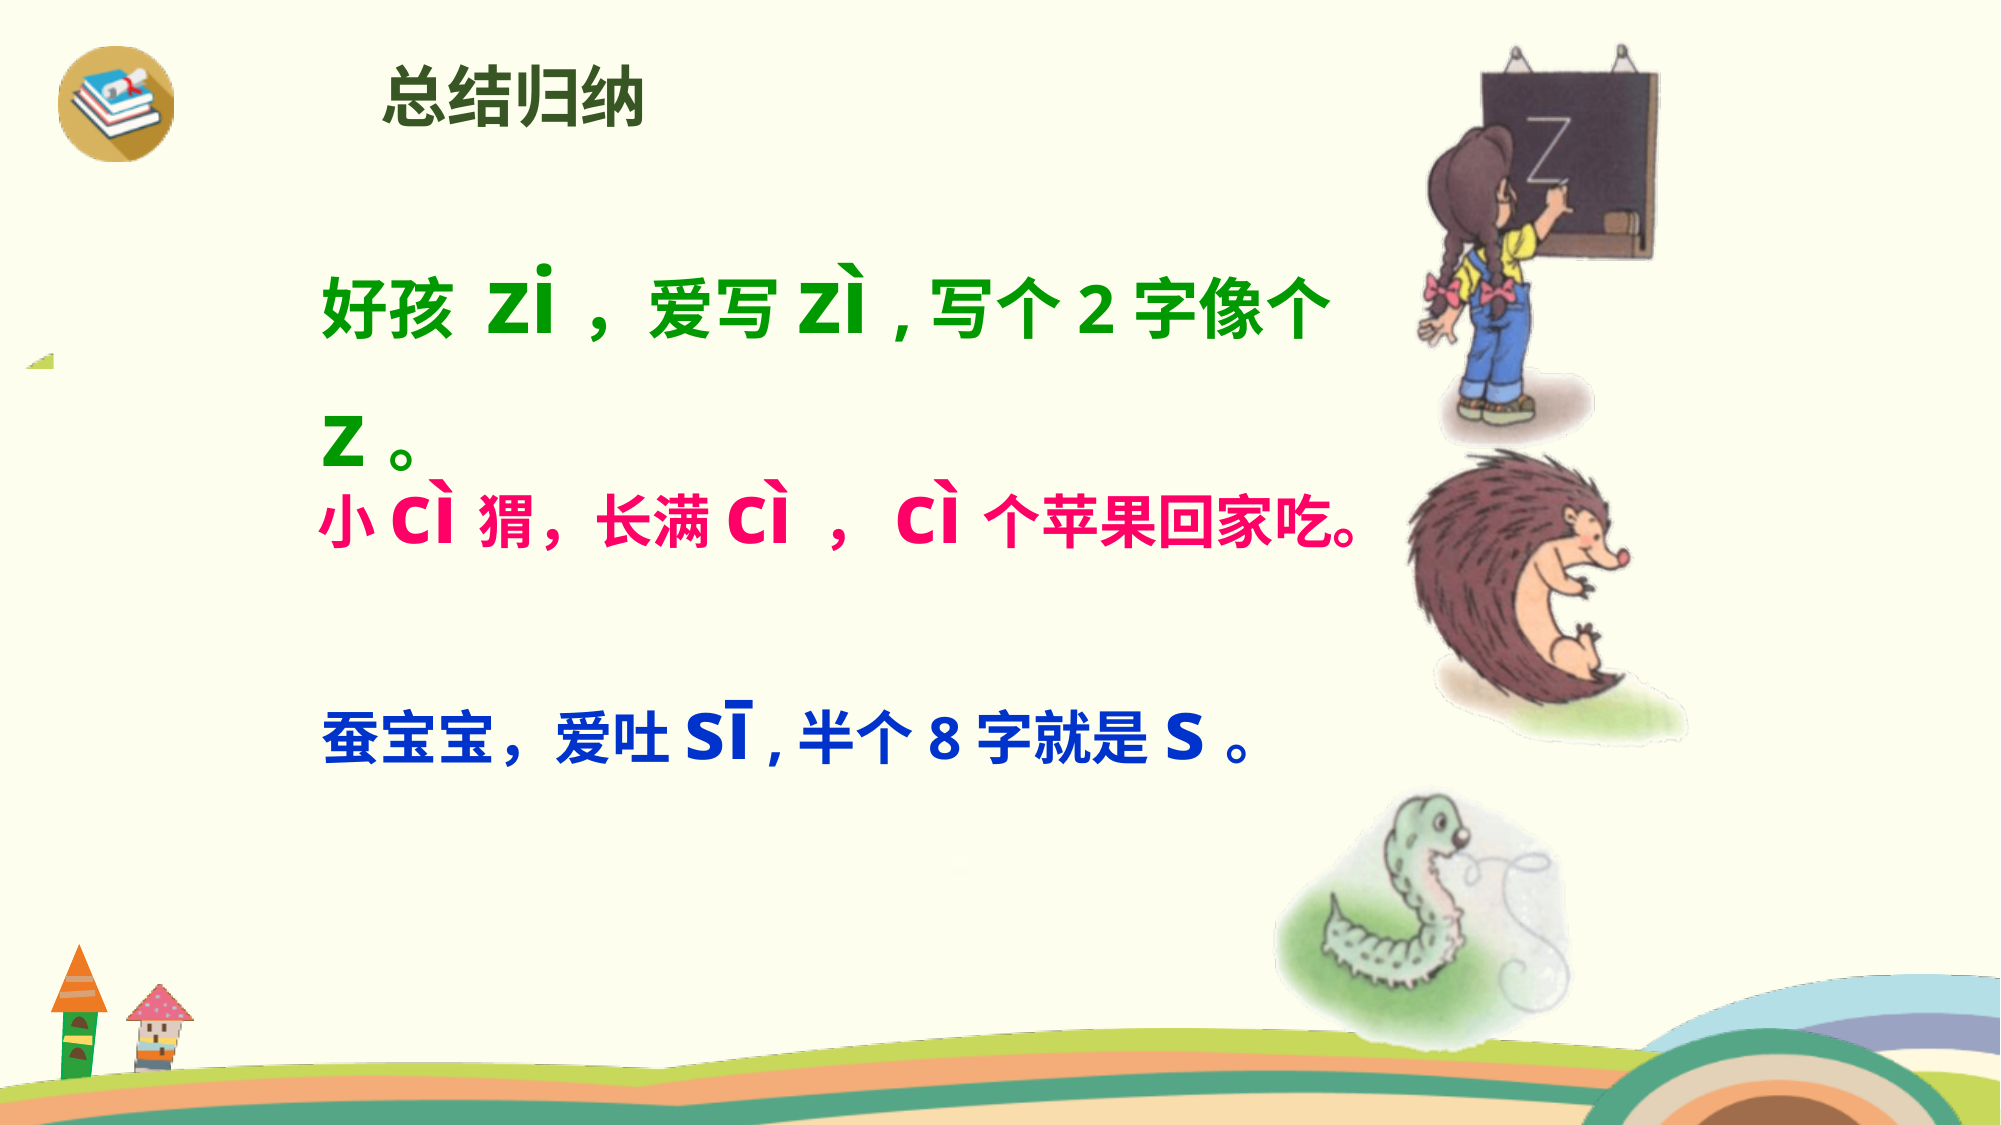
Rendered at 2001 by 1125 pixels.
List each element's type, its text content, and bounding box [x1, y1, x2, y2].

picture [0, 0, 2001, 1125]
text_box 蚕宝宝，爱吐sī ,半个8字就是s。 [306, 648, 1346, 784]
text_box 好孩 zi，爱写zì ,写个2字像个z。 [306, 213, 1374, 432]
text_box 小cì猬，长满cì ，cì个苹果回家吃。 [302, 432, 1399, 568]
text_box 总结归纳 [365, 47, 663, 143]
